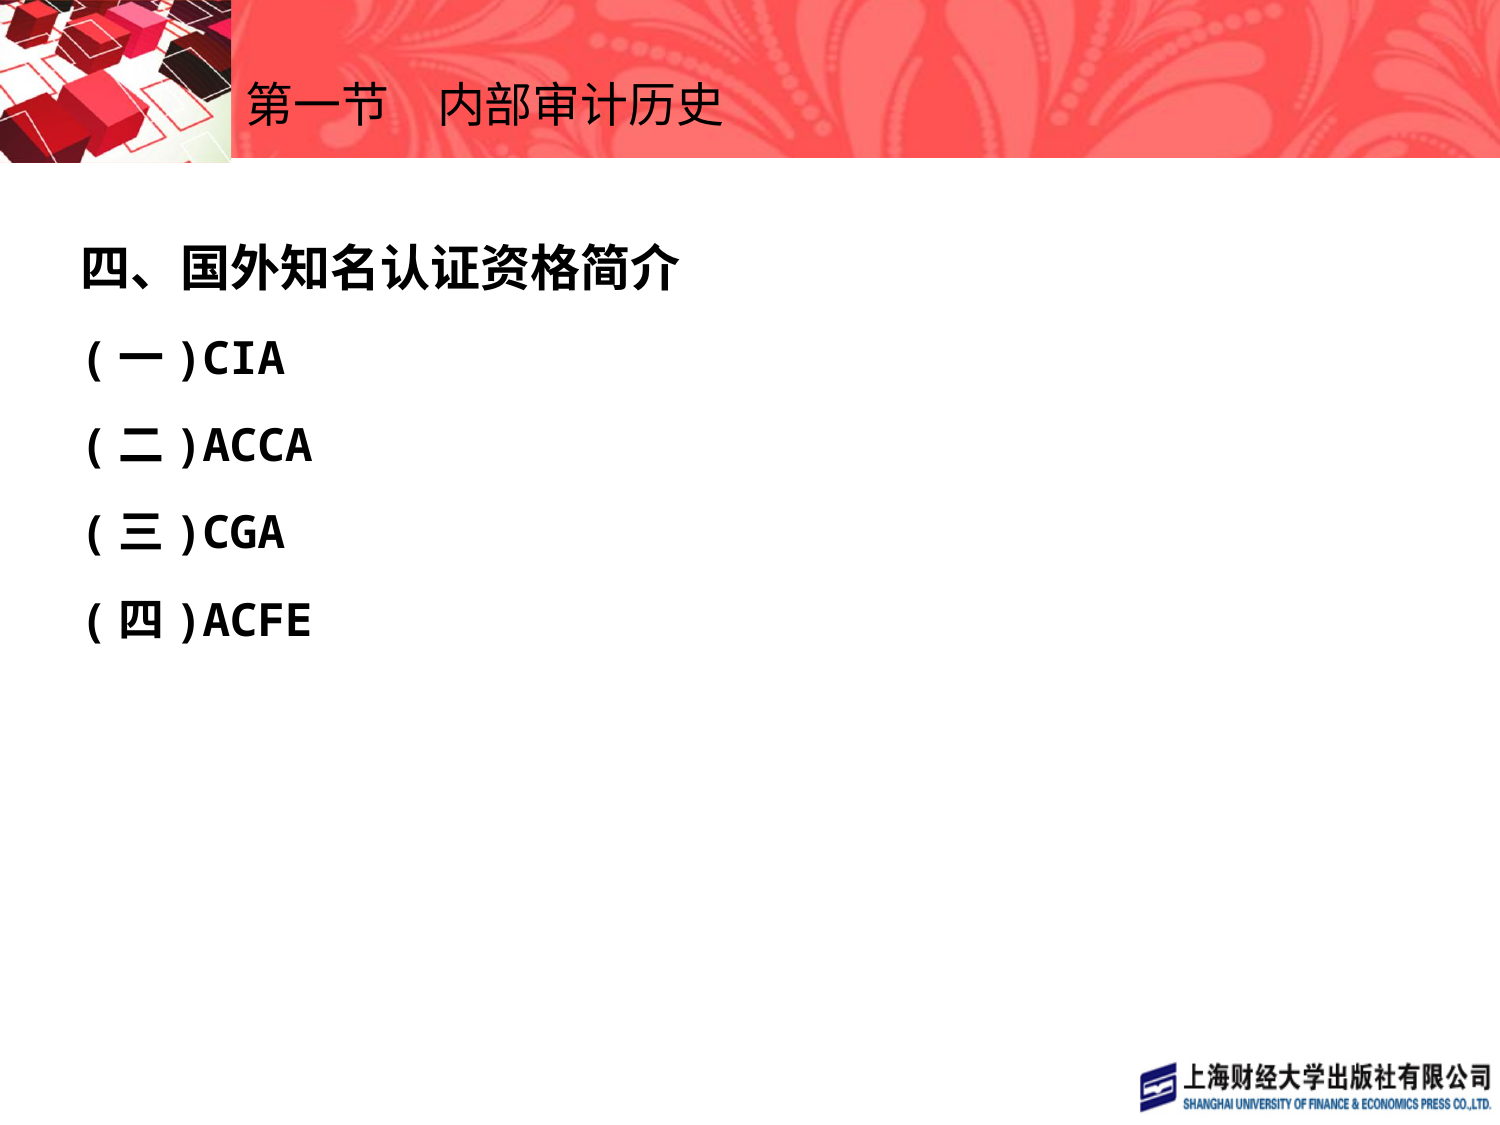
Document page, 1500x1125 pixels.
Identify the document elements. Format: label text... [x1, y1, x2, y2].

picture [1139, 1058, 1495, 1118]
title 第一节 内部审计历史 [230, 45, 1461, 161]
list 四、国外知名认证资格简介 (一)CIA (二)ACCA (三)CGA (四)ACFE [64, 208, 1425, 1047]
